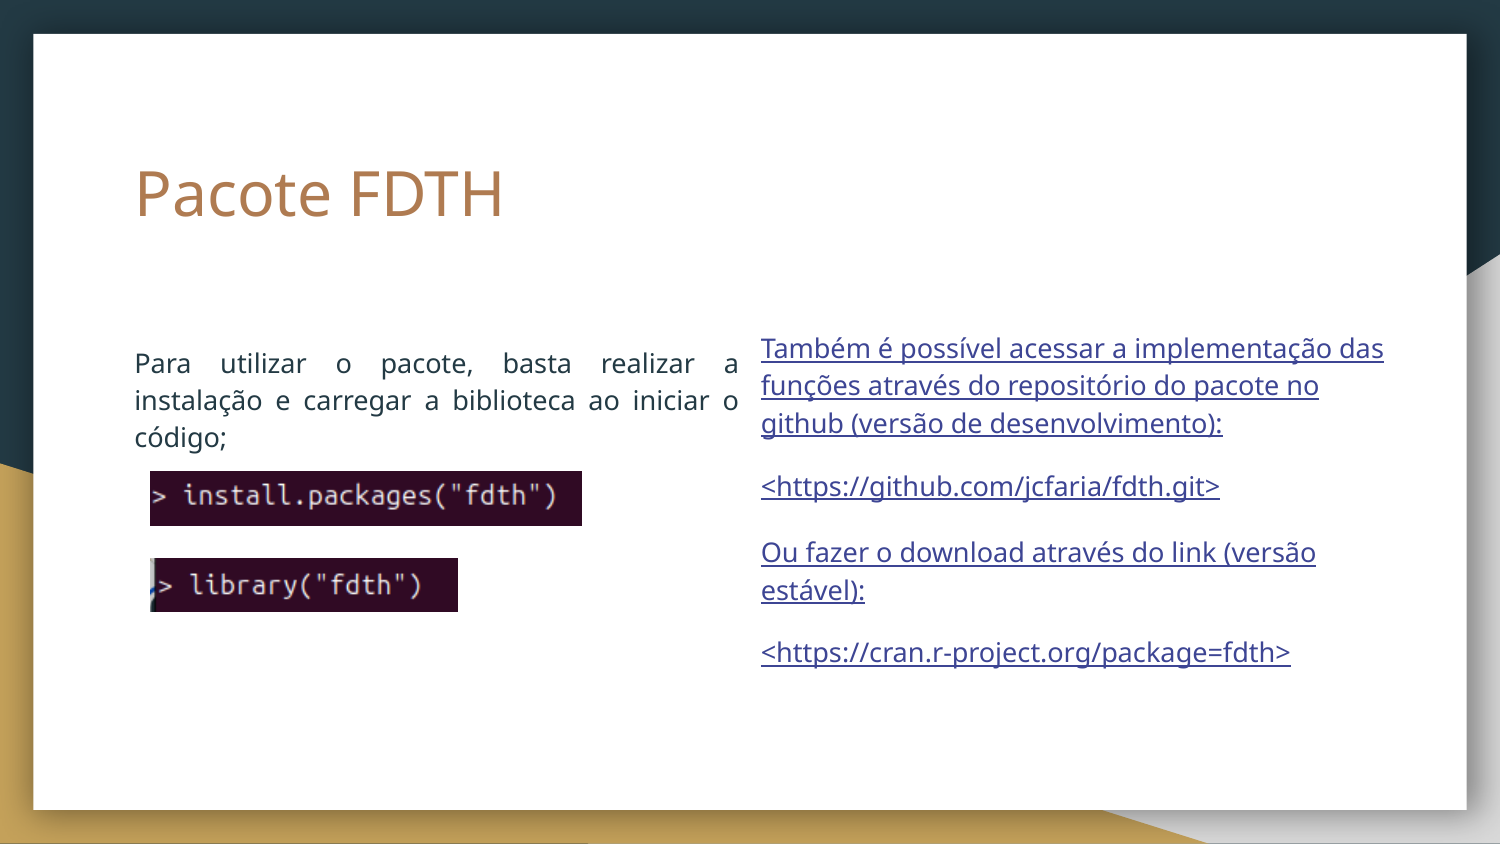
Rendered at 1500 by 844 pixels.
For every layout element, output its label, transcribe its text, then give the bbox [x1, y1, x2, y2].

picture [150, 558, 458, 612]
picture [150, 471, 582, 526]
title Pacote FDTH [134, 138, 1366, 296]
list Também é possível acessar a implementação das funções através do repositório do pacote no github (versão de desenvolvimento): <https://github.com/jcfaria/fdth.git> Ou fazer o download através do link (versão estável): <https://cran.r-project.org/package=fdth> [760, 326, 1392, 692]
list Para utilizar o pacote, basta realizar a instalação e carregar a biblioteca ao iniciar o código; [134, 326, 739, 729]
